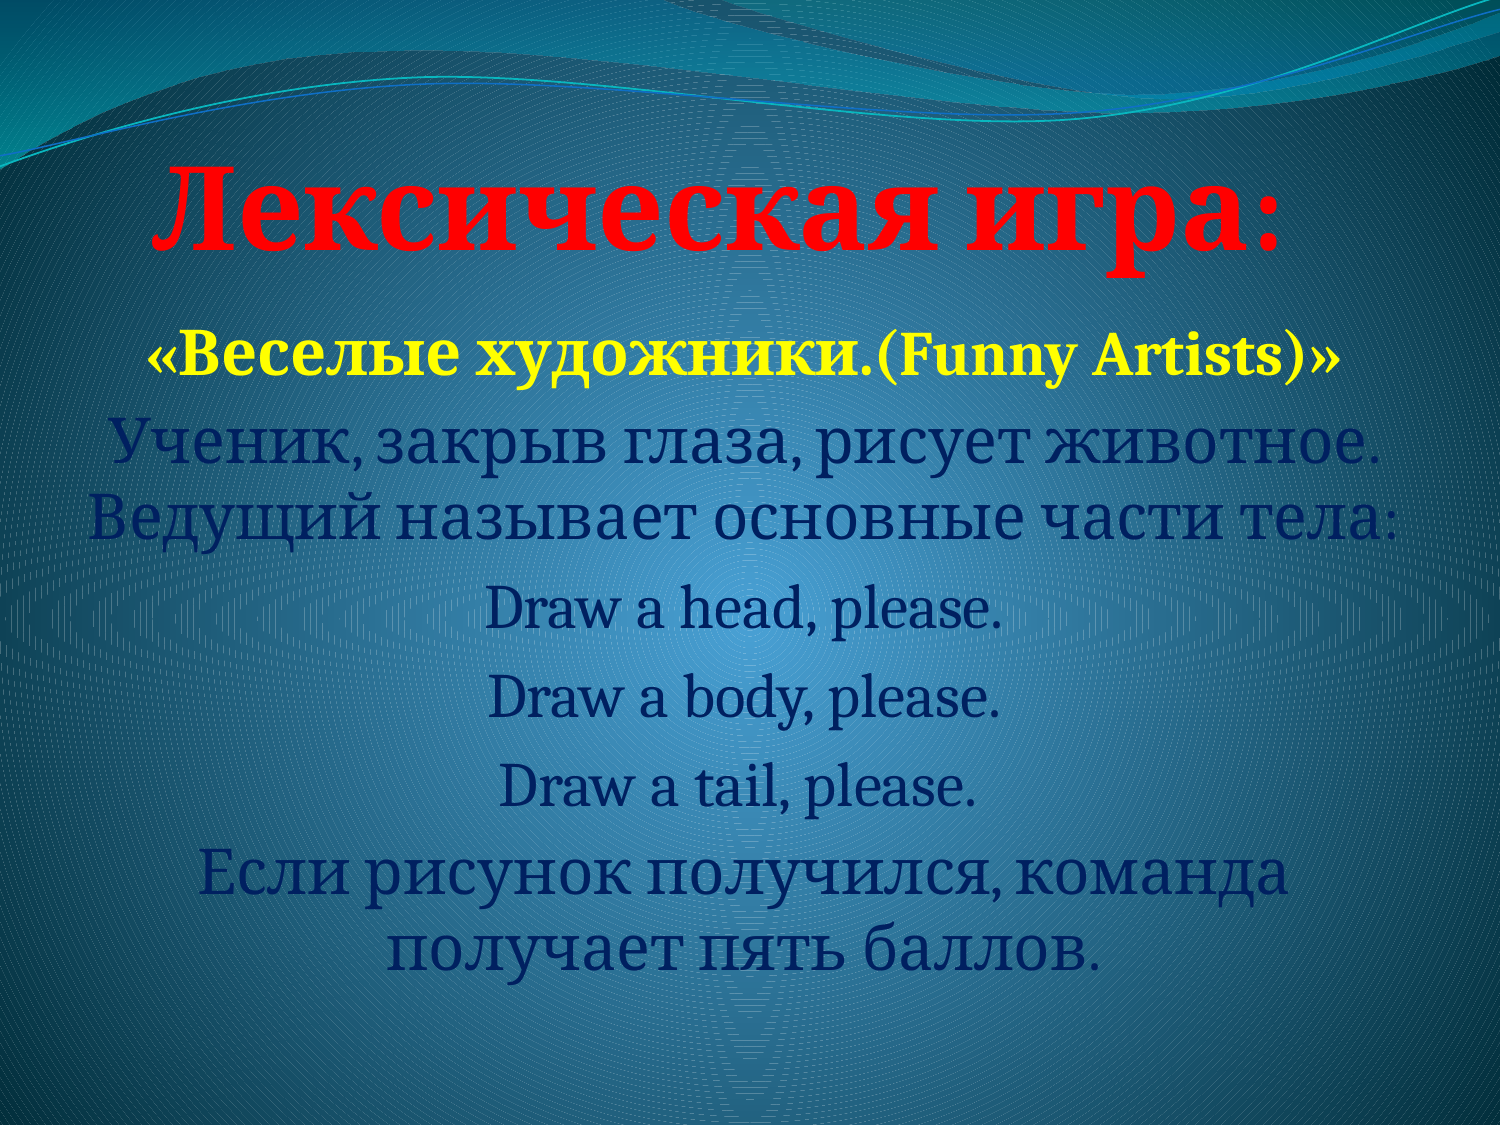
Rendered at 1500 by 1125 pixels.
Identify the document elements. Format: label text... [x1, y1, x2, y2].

title Лексическая игра: [82, 93, 1357, 274]
subtitle «Веселые художники.(Funny Artists)» Ученик, закрыв глаза, рисует животное. Ведущий называет основные части тела: Draw a head, please. Draw a body, please. Draw a tail, please. Если рисунок получился, команда получает пять баллов. [82, 304, 1417, 1050]
